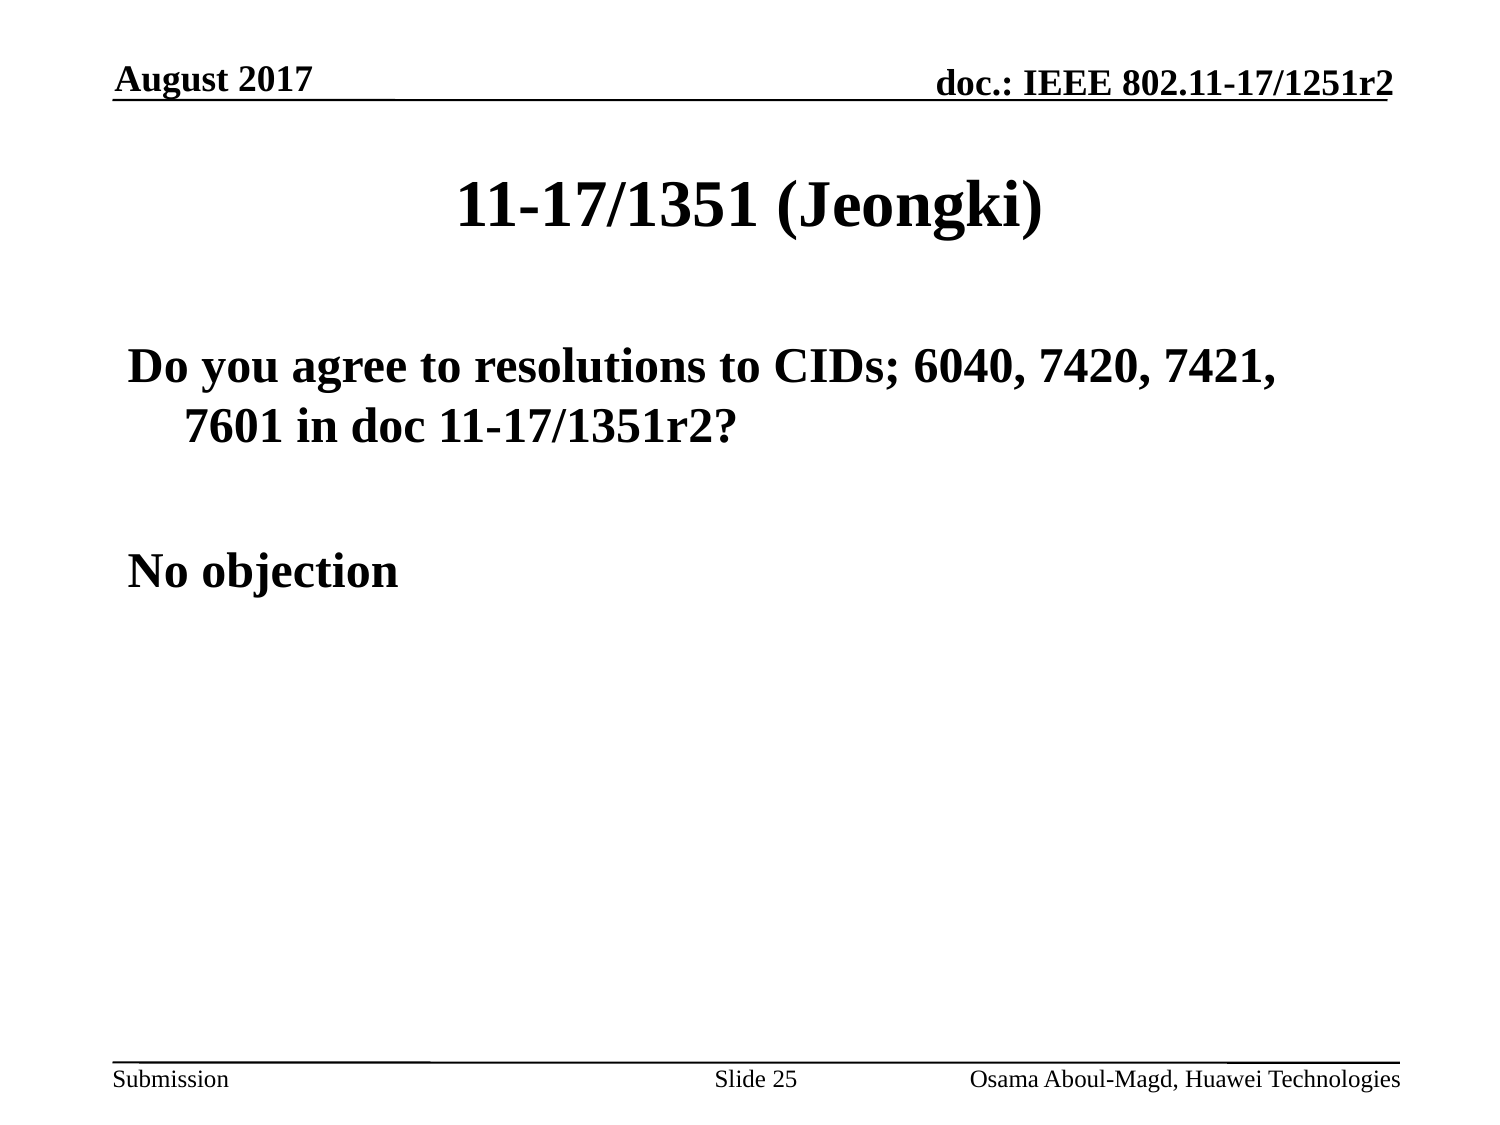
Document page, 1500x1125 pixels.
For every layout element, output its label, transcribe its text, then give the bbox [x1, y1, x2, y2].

footer Osama Aboul-Magd, Huawei Technologies [878, 1061, 1402, 1093]
title 11-17/1351 (Jeongki) [112, 112, 1388, 288]
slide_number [114, 54, 423, 100]
list Do you agree to resolutions to CIDs; 6040, 7420, 7421, 7601 in doc 11-17/1351r2? No objection [112, 324, 1388, 1000]
slide_number Slide 25 [712, 1061, 800, 1123]
